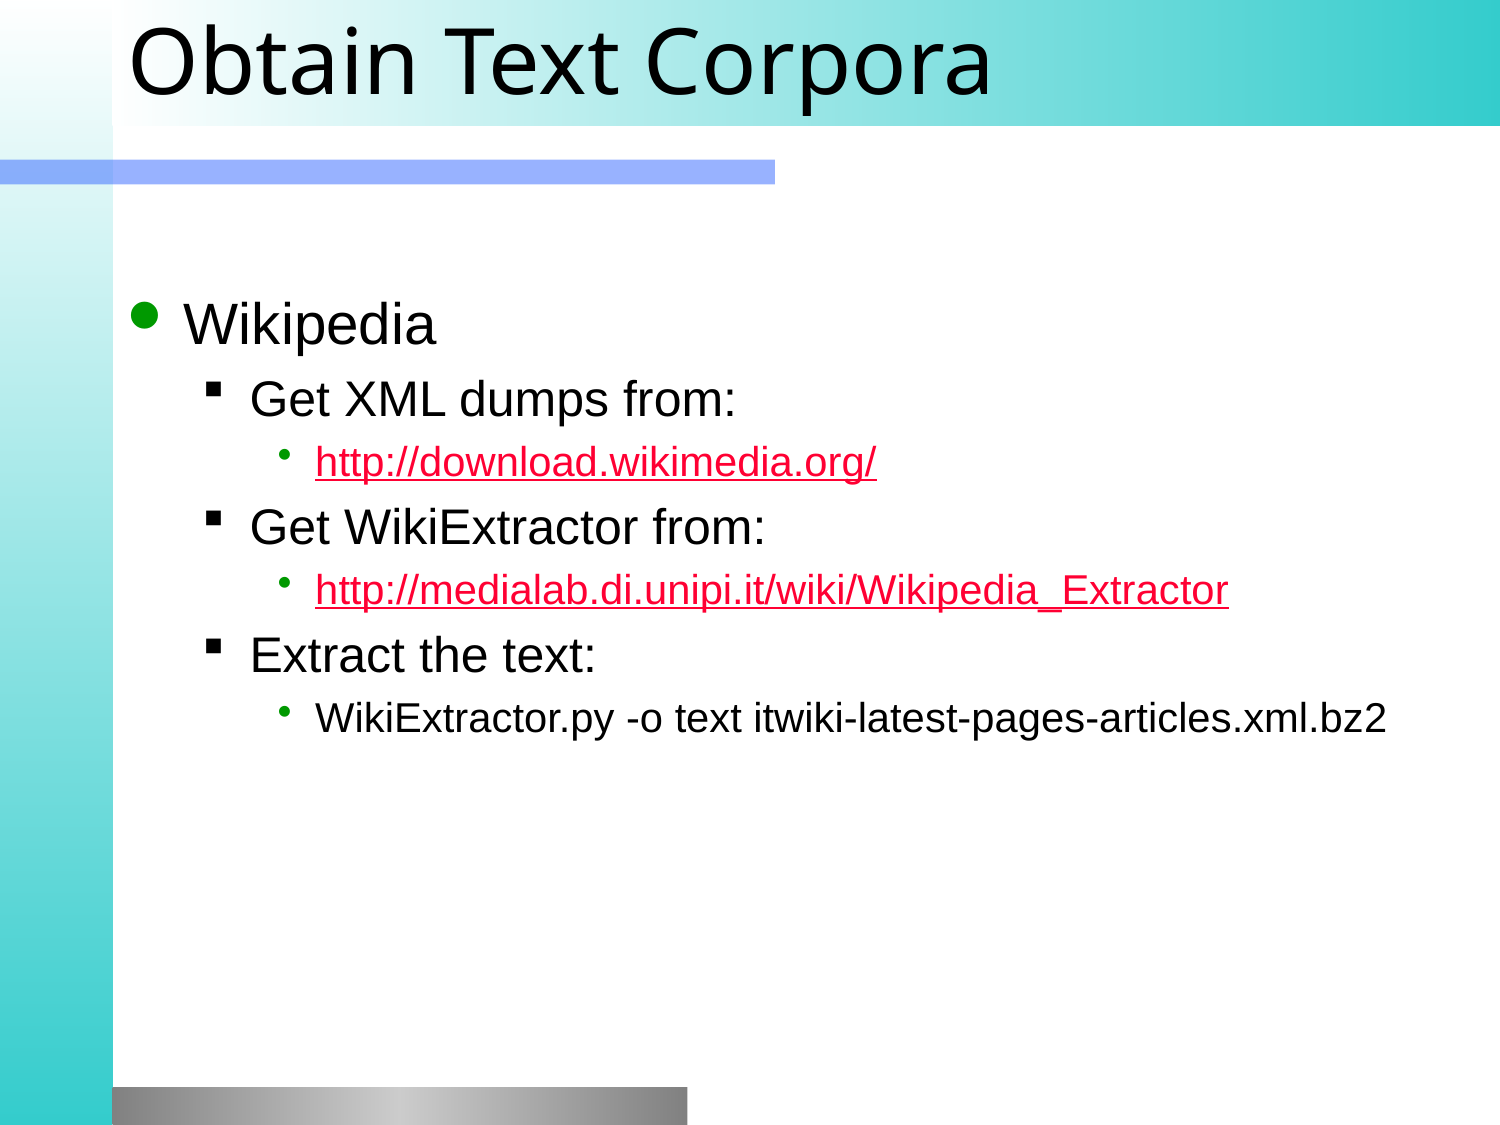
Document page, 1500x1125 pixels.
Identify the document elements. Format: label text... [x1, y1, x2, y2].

title Obtain Text Corpora [112, 0, 1500, 121]
list Wikipedia Get XML dumps from: http://download.wikimedia.org/ Get WikiExtractor from: http://medialab.di.unipi.it/wiki/Wikipedia_Extractor Extract the text: WikiExtractor.py -o text itwiki-latest-pages-articles.xml.bz2 [112, 278, 1448, 1073]
